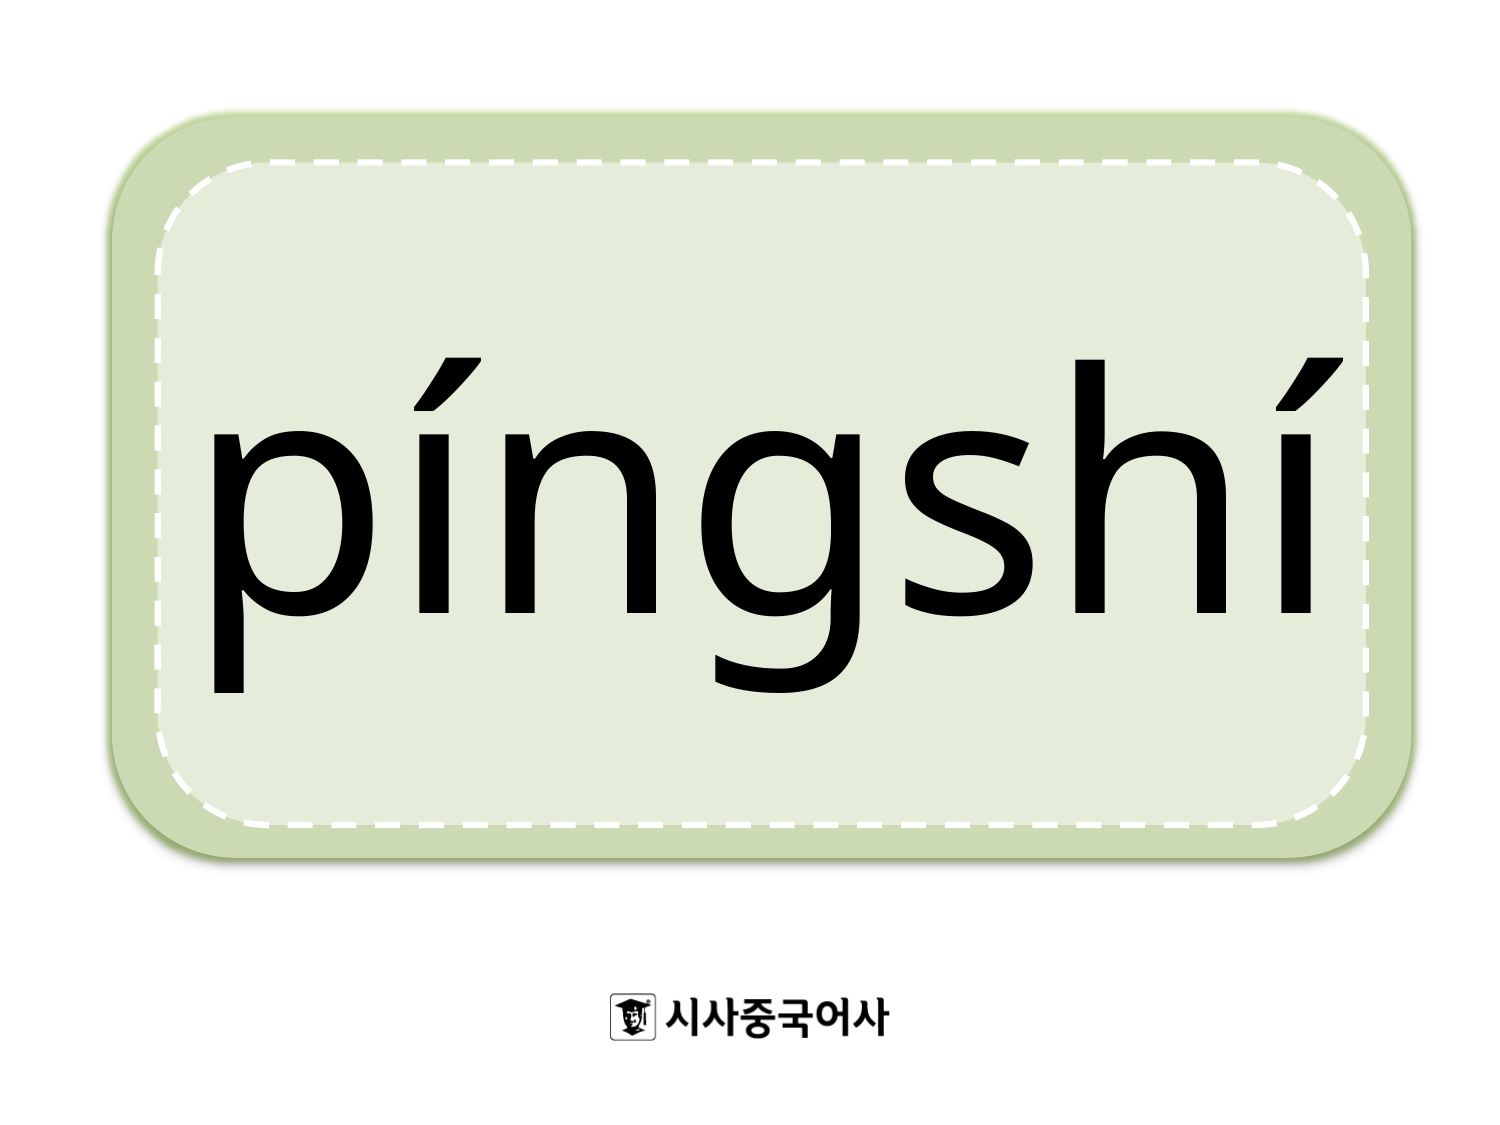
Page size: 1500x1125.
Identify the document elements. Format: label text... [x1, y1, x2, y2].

text_box píngshí [159, 149, 1368, 812]
picture [602, 987, 898, 1047]
